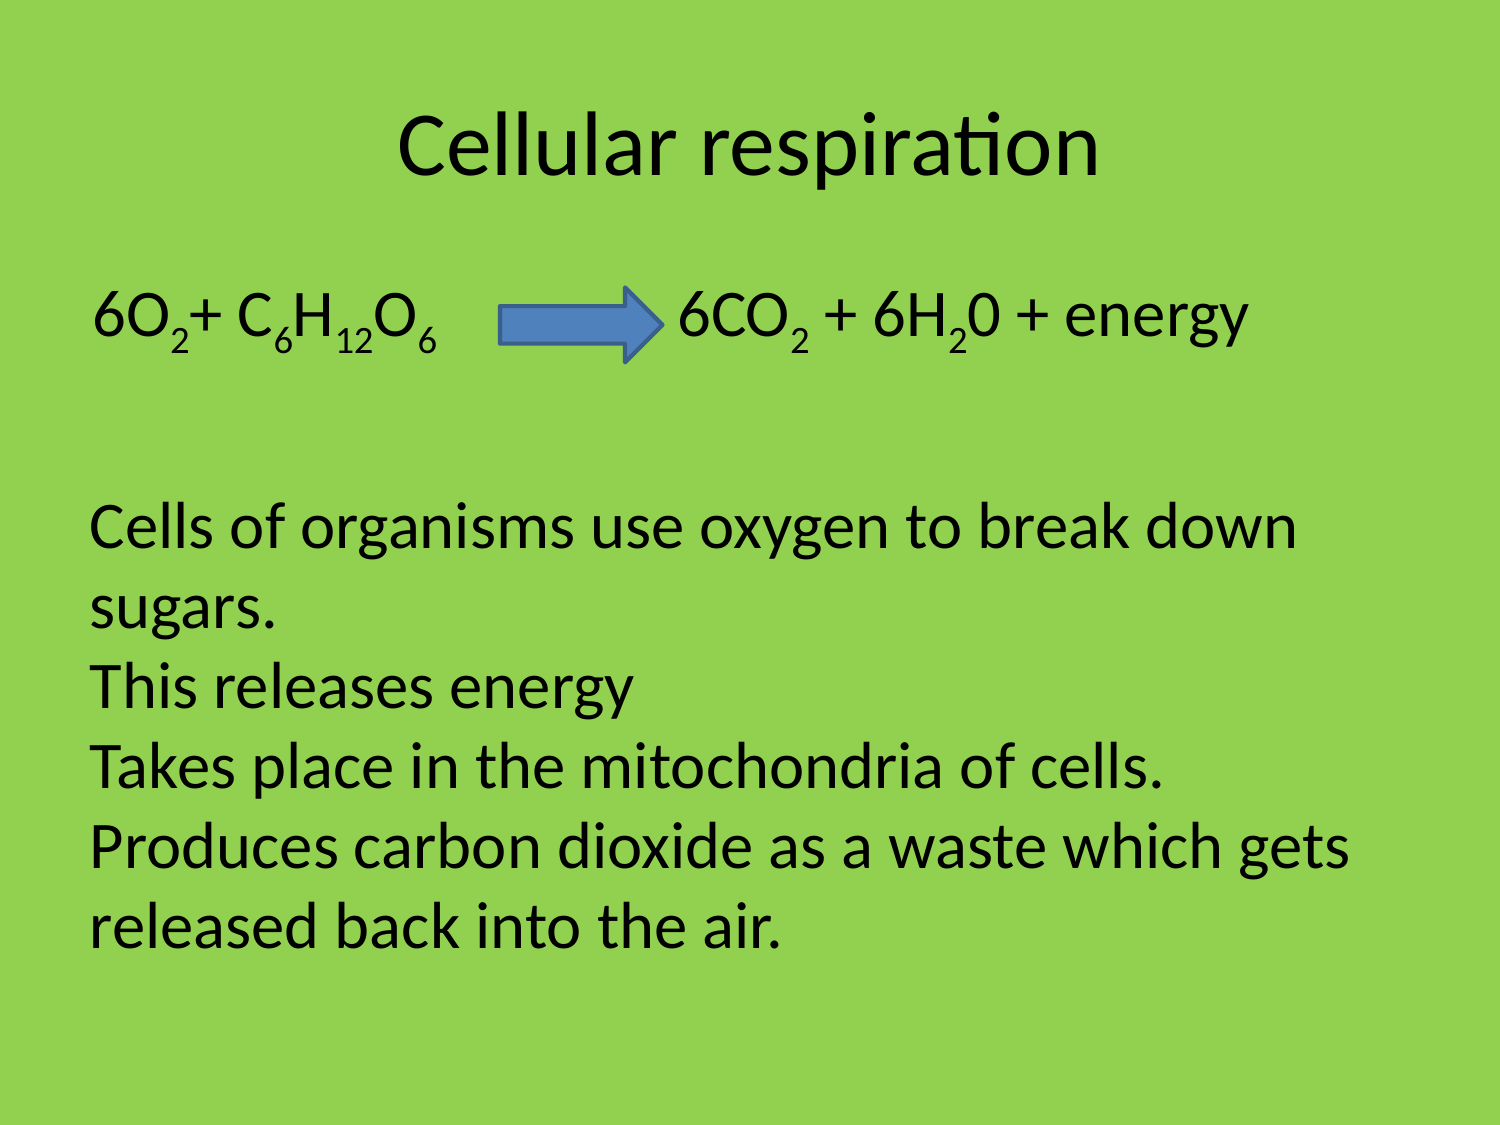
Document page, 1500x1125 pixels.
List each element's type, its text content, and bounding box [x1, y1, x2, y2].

text_box [497, 285, 665, 365]
title Cellular respiration [75, 45, 1425, 233]
text_box 6O2+ C6H12O6 6CO2 + 6H20 + energy [62, 262, 1388, 449]
text_box Cells of organisms use oxygen to break down sugars. This releases energy Takes place in the mitochondria of cells. Produces carbon dioxide as a waste which gets released back into the air. [75, 474, 1388, 970]
